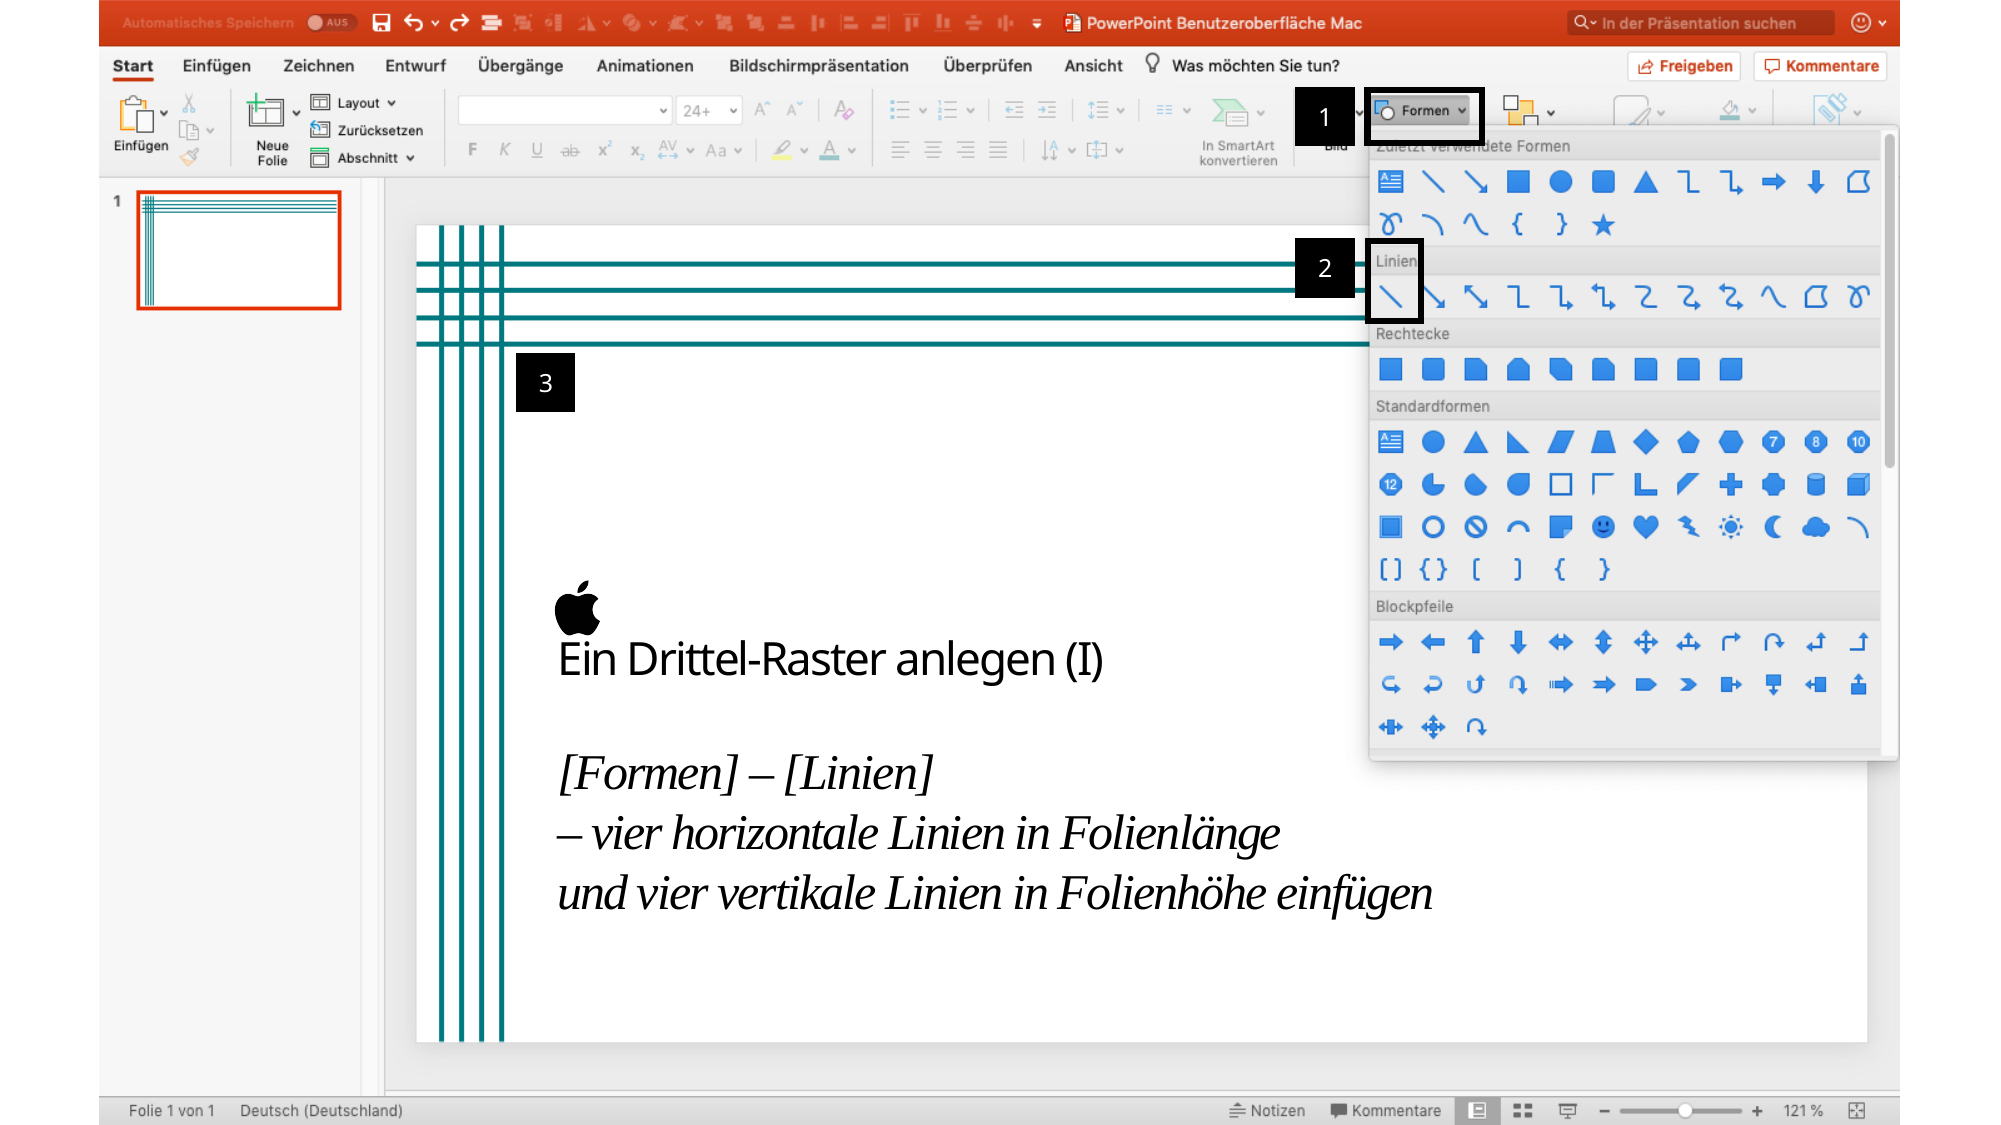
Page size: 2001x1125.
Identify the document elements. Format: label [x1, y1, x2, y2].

text_box [99, 0, 1901, 1125]
